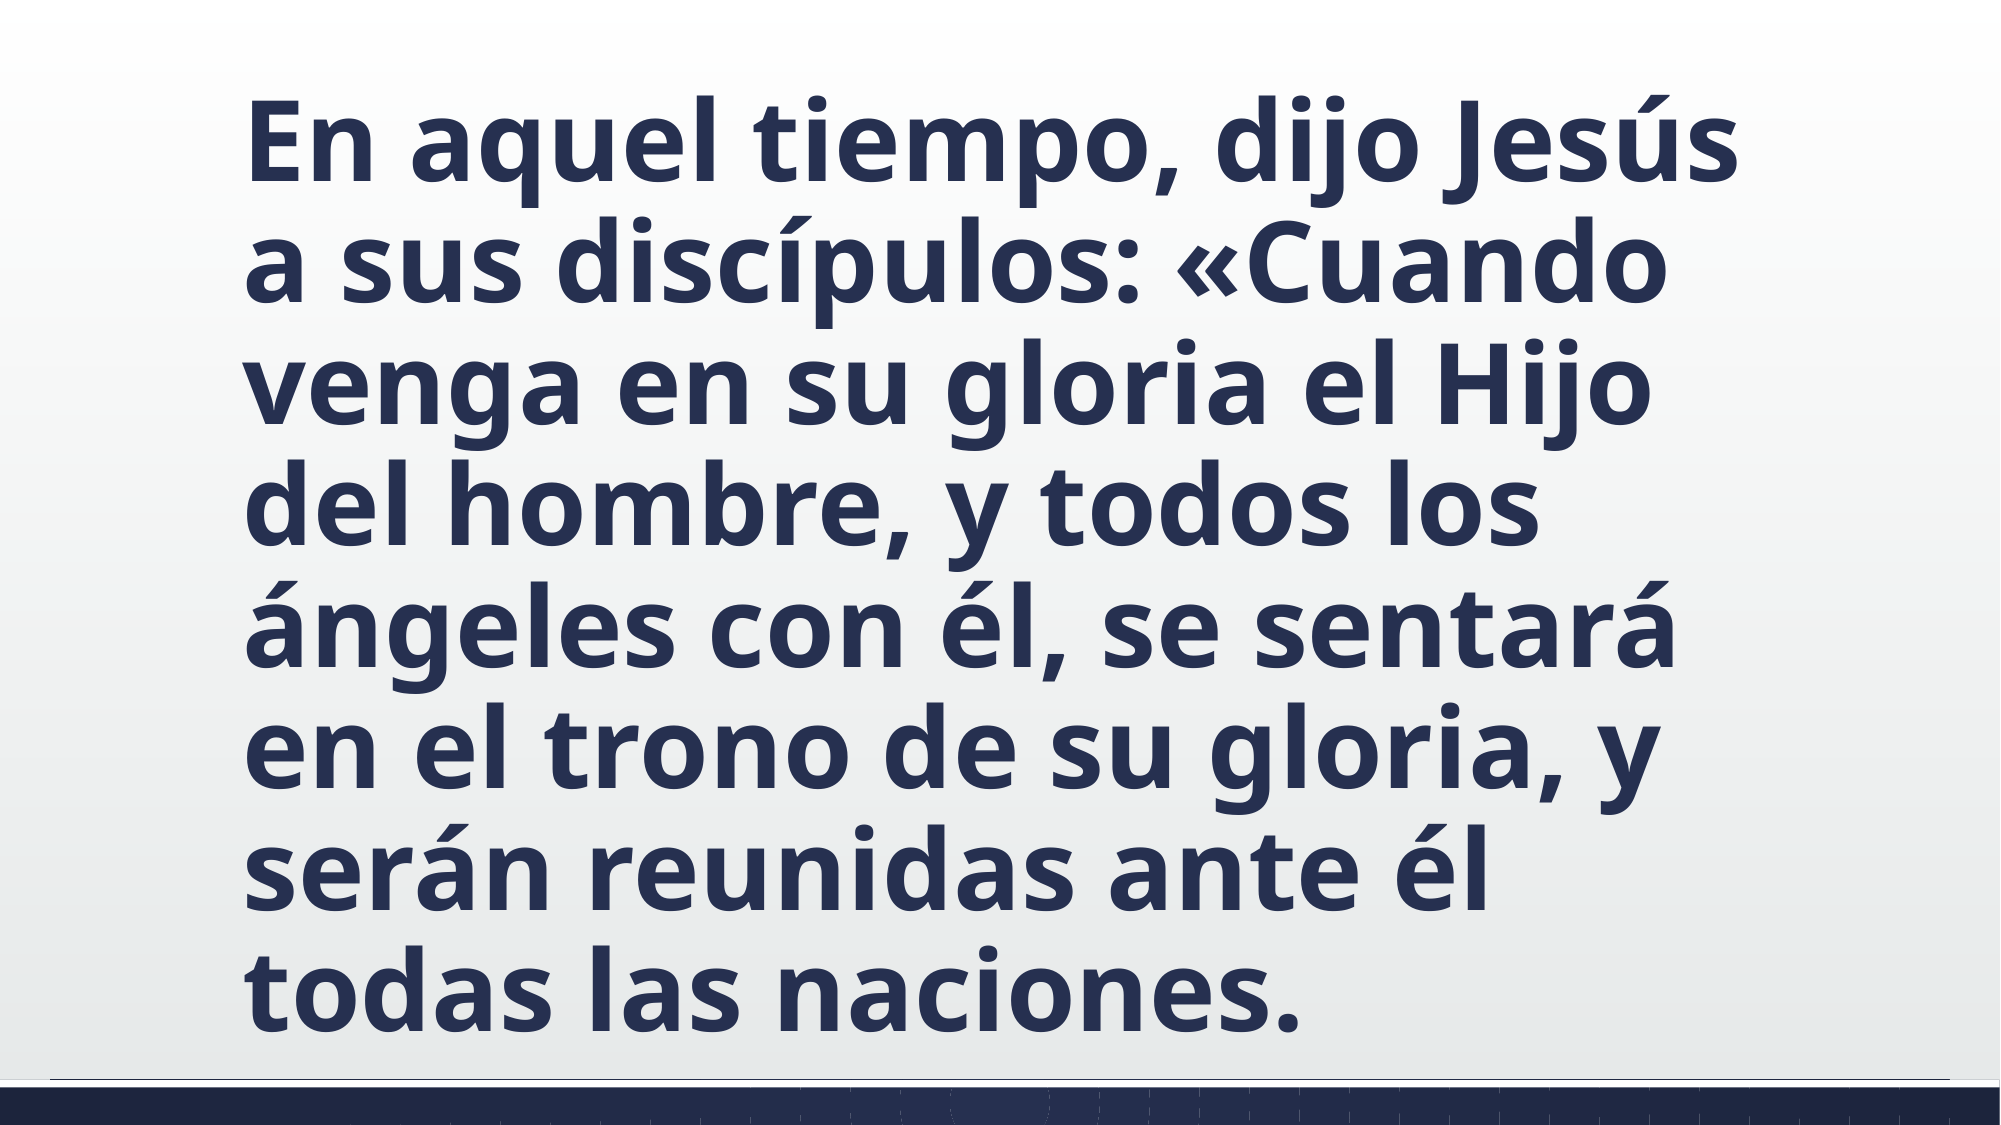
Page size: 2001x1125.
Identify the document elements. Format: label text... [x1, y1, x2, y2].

list En aquel tiempo, dijo Jesús a sus discípulos: «Cuando venga en su gloria el Hijo del hombre, y todos los ángeles con él, se sentará en el trono de su gloria, y serán reunidas ante él todas las naciones. [219, 76, 1780, 990]
